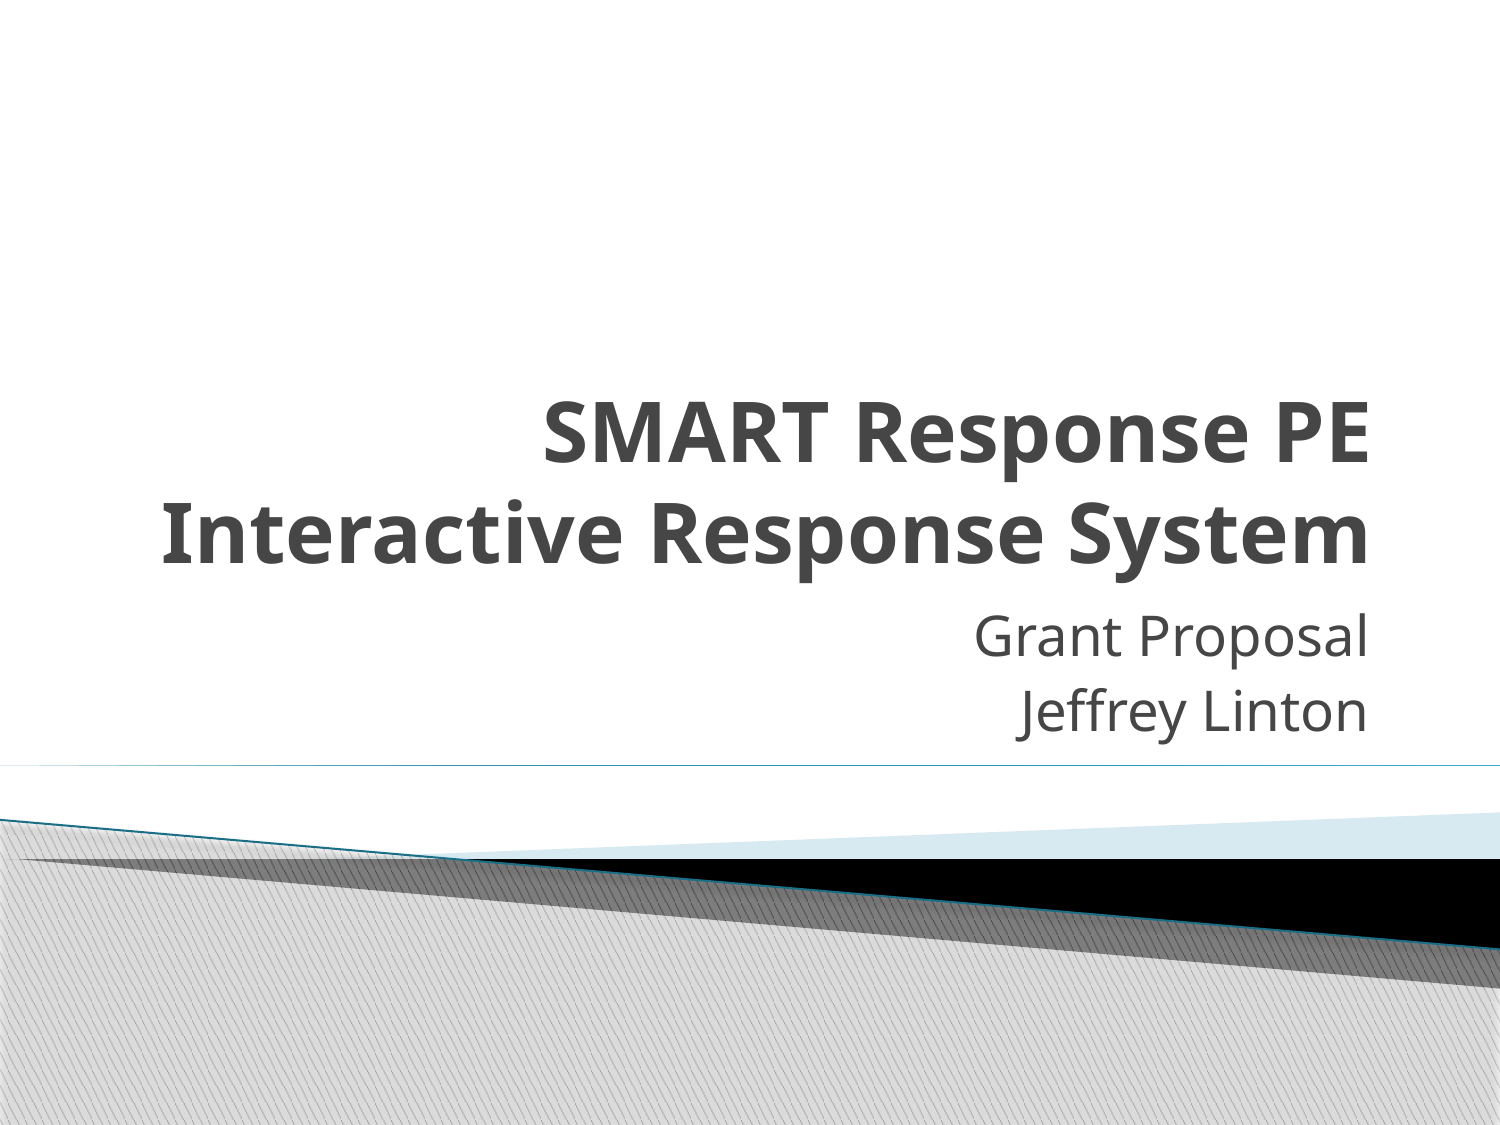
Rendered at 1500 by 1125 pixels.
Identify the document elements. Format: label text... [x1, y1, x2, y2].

title SMART Response PE Interactive Response System [112, 287, 1388, 588]
picture [5, 859, 1500, 989]
subtitle Grant Proposal Jeffrey Linton [112, 592, 1388, 790]
